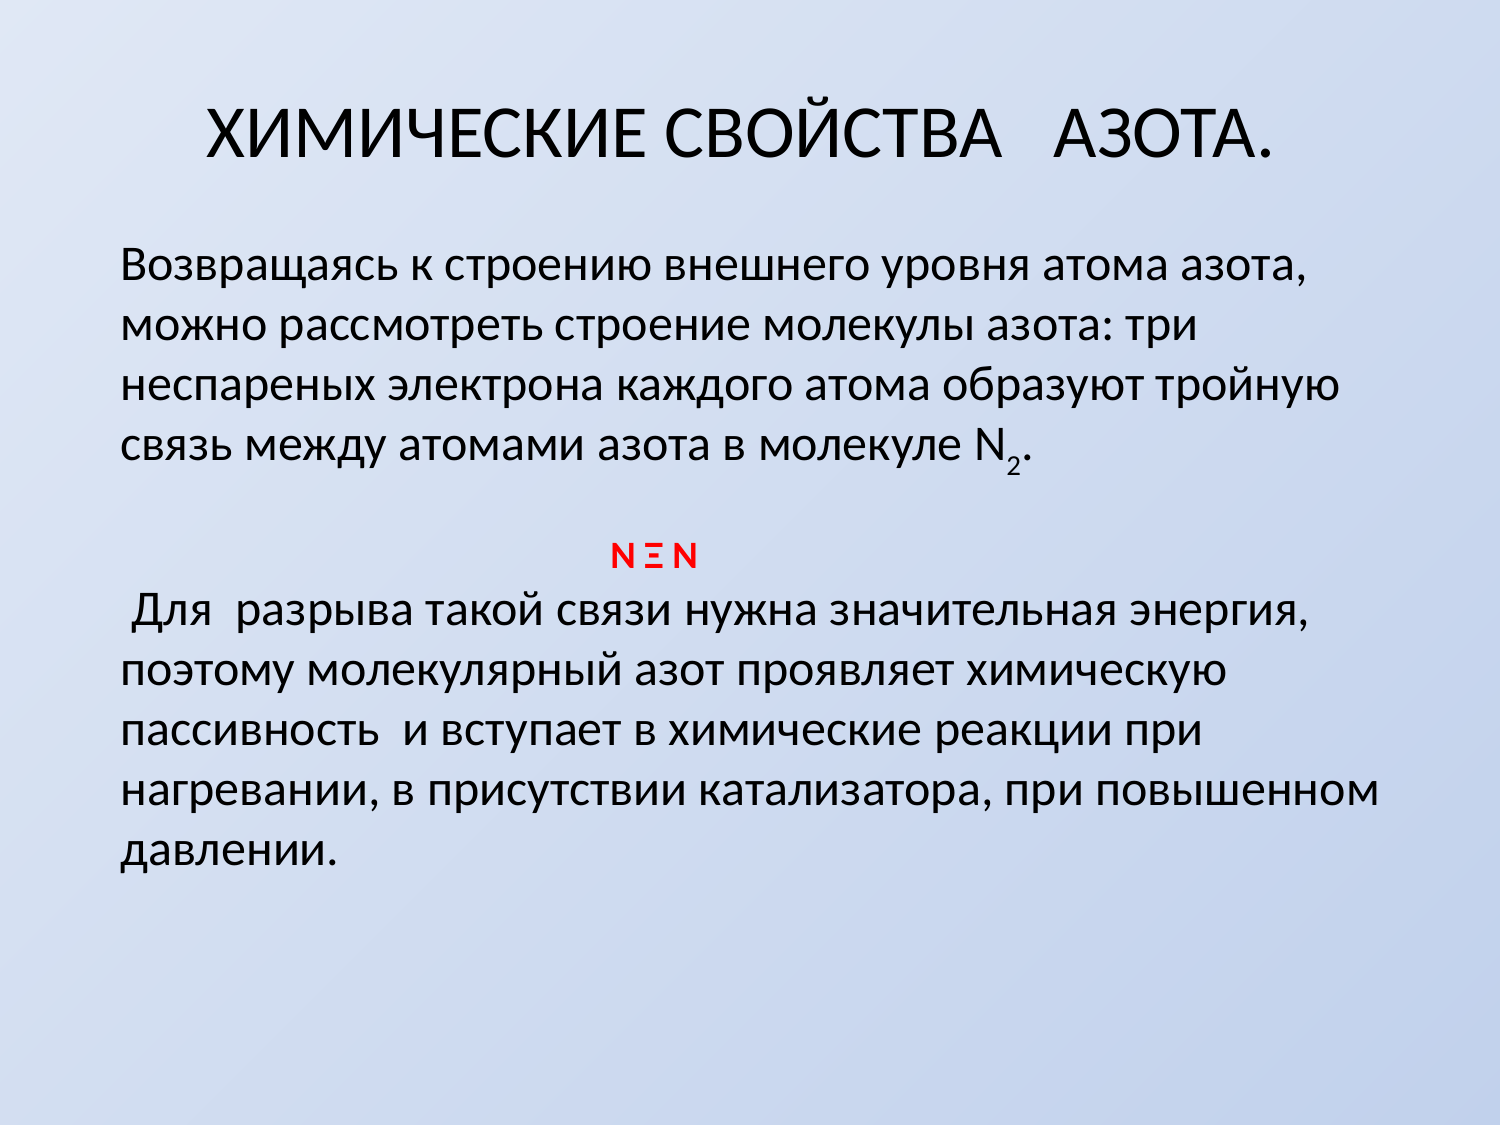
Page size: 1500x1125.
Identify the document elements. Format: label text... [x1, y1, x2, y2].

text_box Возвращаясь к строению внешнего уровня атома азота, можно рассмотреть строение молекулы азота: три неспареных электрона каждого атома образуют тройную связь между атомами азота в молекуле N2. N Ξ N Для разрыва такой связи нужна значительная энергия, поэтому молекулярный азот проявляет химическую пассивность и вступает в химические реакции при нагревании, в присутствии катализатора, при повышенном давлении. [105, 223, 1418, 884]
title ХИМИЧЕСКИЕ СВОЙСТВА АЗОТА. [75, 23, 1425, 211]
